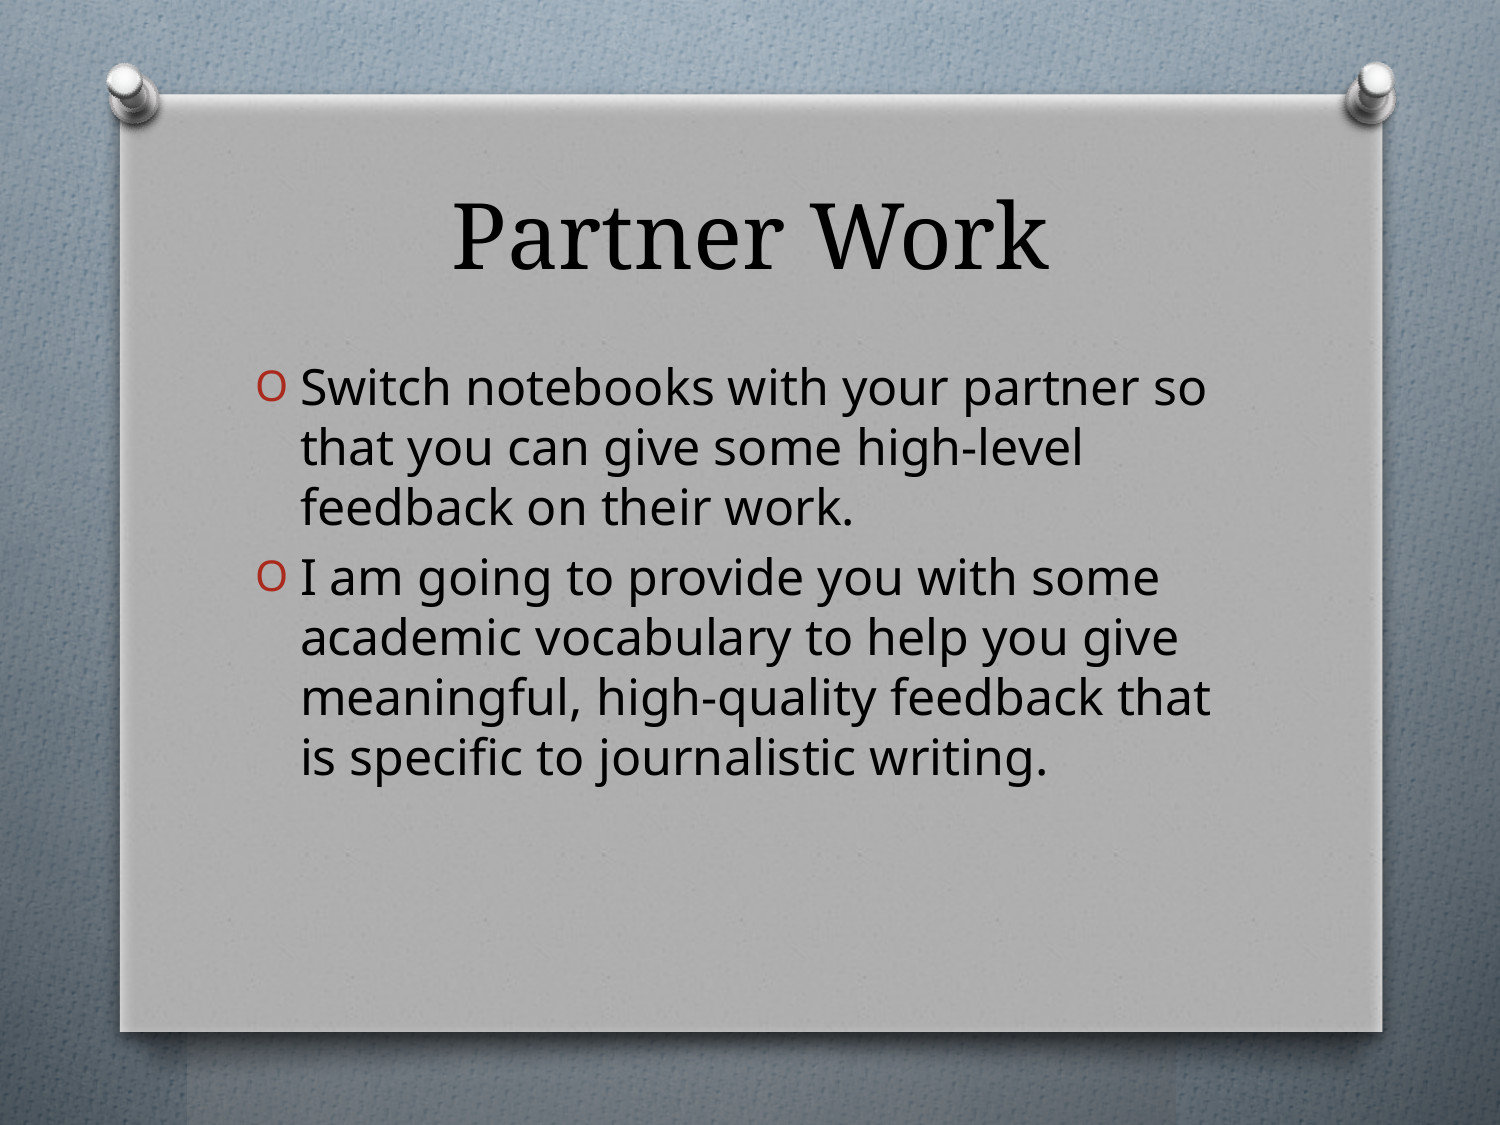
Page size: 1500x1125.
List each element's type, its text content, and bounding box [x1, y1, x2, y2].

picture [75, 29, 198, 153]
list Switch notebooks with your partner so that you can give some high-level feedback on their work. I am going to provide you with some academic vocabulary to help you give meaningful, high-quality feedback that is specific to journalistic writing. [240, 347, 1257, 939]
picture [1317, 35, 1439, 156]
title Partner Work [179, 134, 1323, 332]
